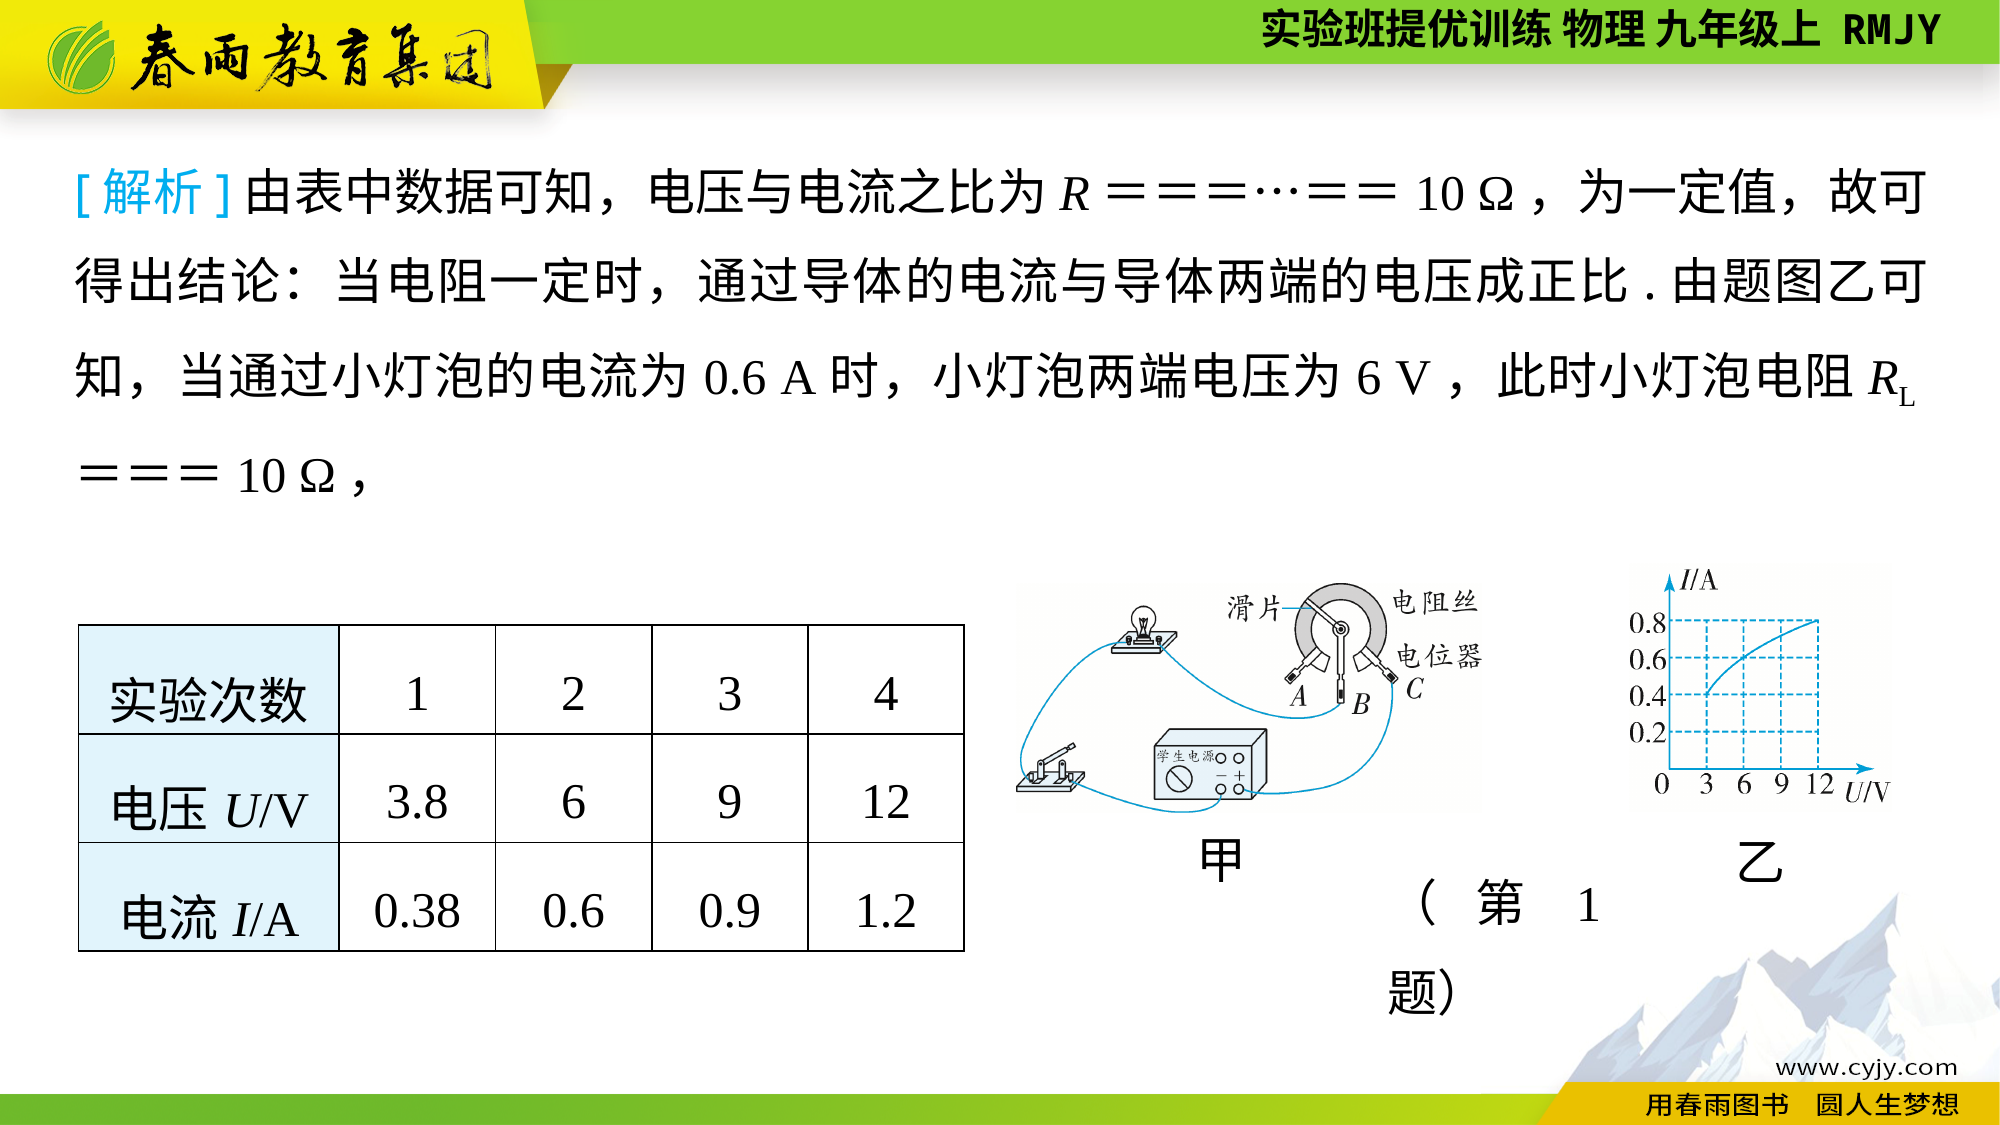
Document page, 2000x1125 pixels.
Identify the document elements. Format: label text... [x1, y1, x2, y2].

table_header 1 [340, 626, 495, 733]
picture [0, 0, 2000, 1125]
table_header 2 [496, 626, 651, 733]
table_cell 0.6 [496, 843, 651, 950]
table_cell 1.2 [809, 843, 963, 950]
table_cell 9 [653, 735, 807, 842]
table_cell 0.9 [653, 843, 807, 950]
text_box （第1题） [1373, 833, 1628, 939]
table_cell 电流I/A [79, 843, 338, 950]
table_cell 6 [496, 735, 651, 842]
text_box 甲 [1181, 821, 1262, 897]
table_header 4 [809, 626, 963, 733]
table_cell 12 [809, 735, 963, 842]
table_cell 电压U/V [79, 735, 338, 842]
text_box 乙 [1720, 820, 1801, 898]
table_header 3 [653, 626, 807, 733]
table_header 实验次数 [79, 626, 338, 733]
table_cell 3.8 [340, 735, 495, 842]
table_cell 0.38 [340, 843, 495, 950]
